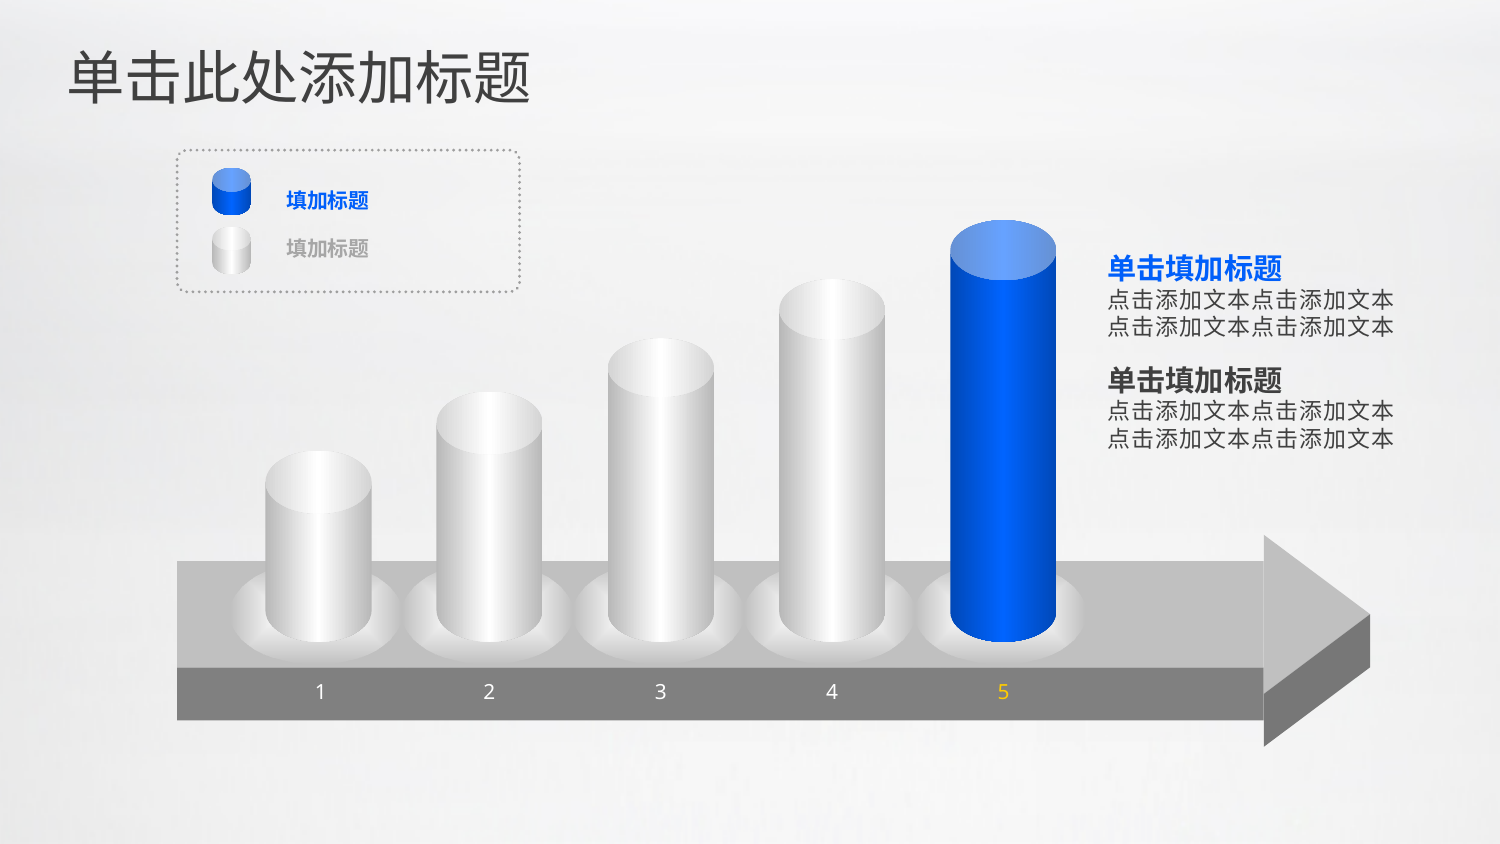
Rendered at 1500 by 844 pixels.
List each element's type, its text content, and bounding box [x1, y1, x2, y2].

text_box [436, 391, 543, 533]
text_box [950, 220, 1057, 533]
text_box [265, 450, 372, 533]
text_box 单击此处添加标题 [51, 33, 597, 127]
text_box [607, 338, 715, 533]
text_box 单击填加标题 点击添加文本点击添加文本 点击添加文本点击添加文本 [1092, 242, 1424, 348]
text_box 单击填加标题 点击添加文本点击添加文本 点击添加文本点击添加文本 [1092, 354, 1424, 460]
text_box [779, 279, 886, 533]
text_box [176, 534, 1371, 747]
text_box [176, 149, 520, 293]
picture [0, 0, 1500, 844]
